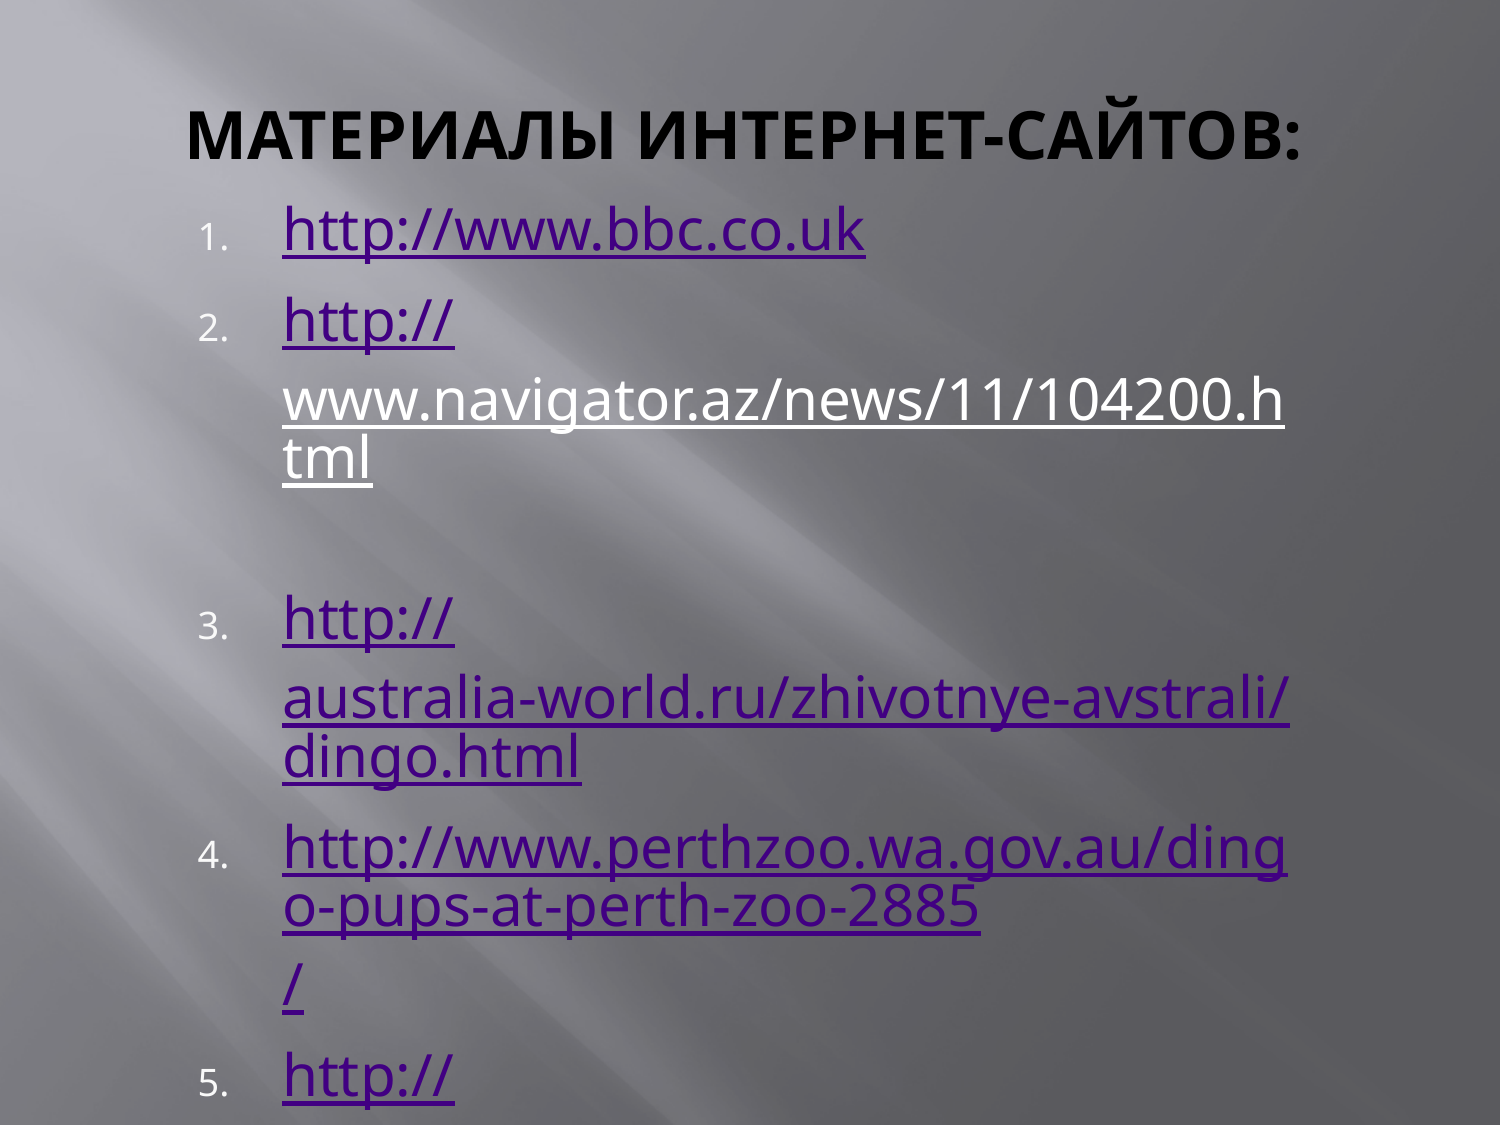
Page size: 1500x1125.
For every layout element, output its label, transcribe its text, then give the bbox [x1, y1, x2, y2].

subtitle http://www.bbc.co.uk http://www.navigator.az/news/11/104200.html http://australia-world.ru/zhivotnye-avstrali/dingo.html http://www.perthzoo.wa.gov.au/dingo-pups-at-perth-zoo-2885/ http://commons.wikimedia.org/wiki/Canis_lupus [183, 184, 1317, 1047]
title Материалы Интернет-сайтов: [69, 54, 1420, 173]
